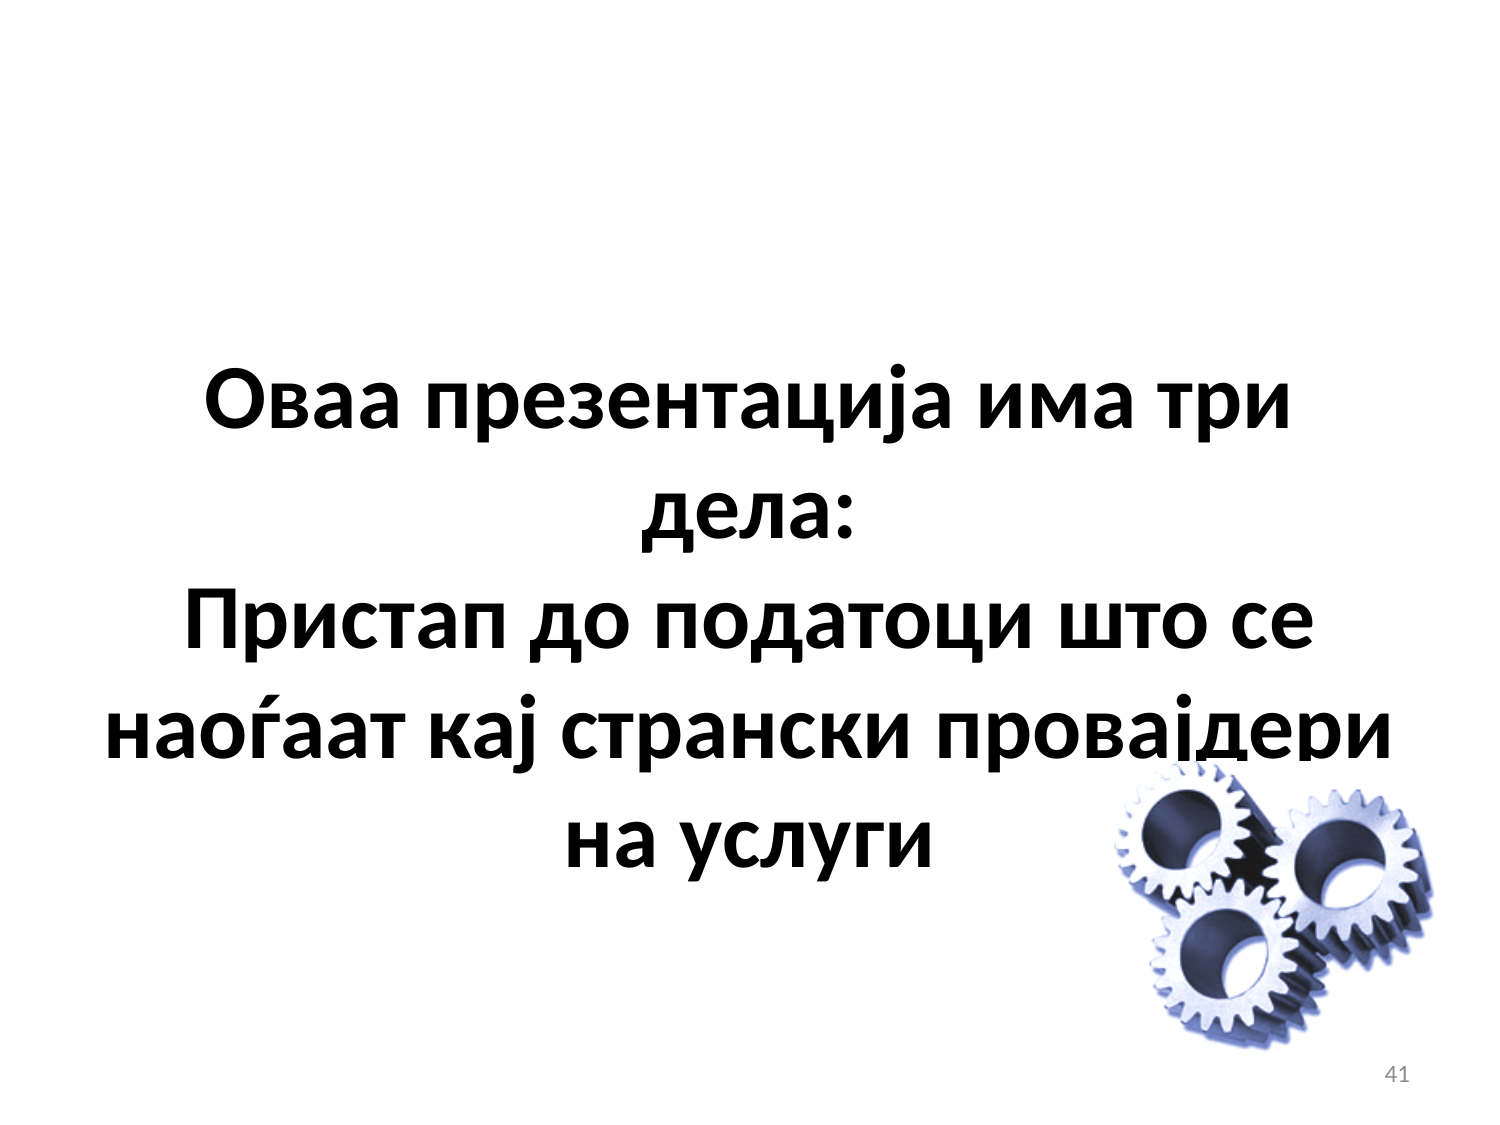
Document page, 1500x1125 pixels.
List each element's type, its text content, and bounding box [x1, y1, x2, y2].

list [1113, 761, 1436, 1052]
title Оваа презентација има три дела: Пристап до податоци што се наоѓаат кај странски провајдери на услуги [75, 329, 1425, 641]
slide_number 41 [1074, 1042, 1425, 1103]
